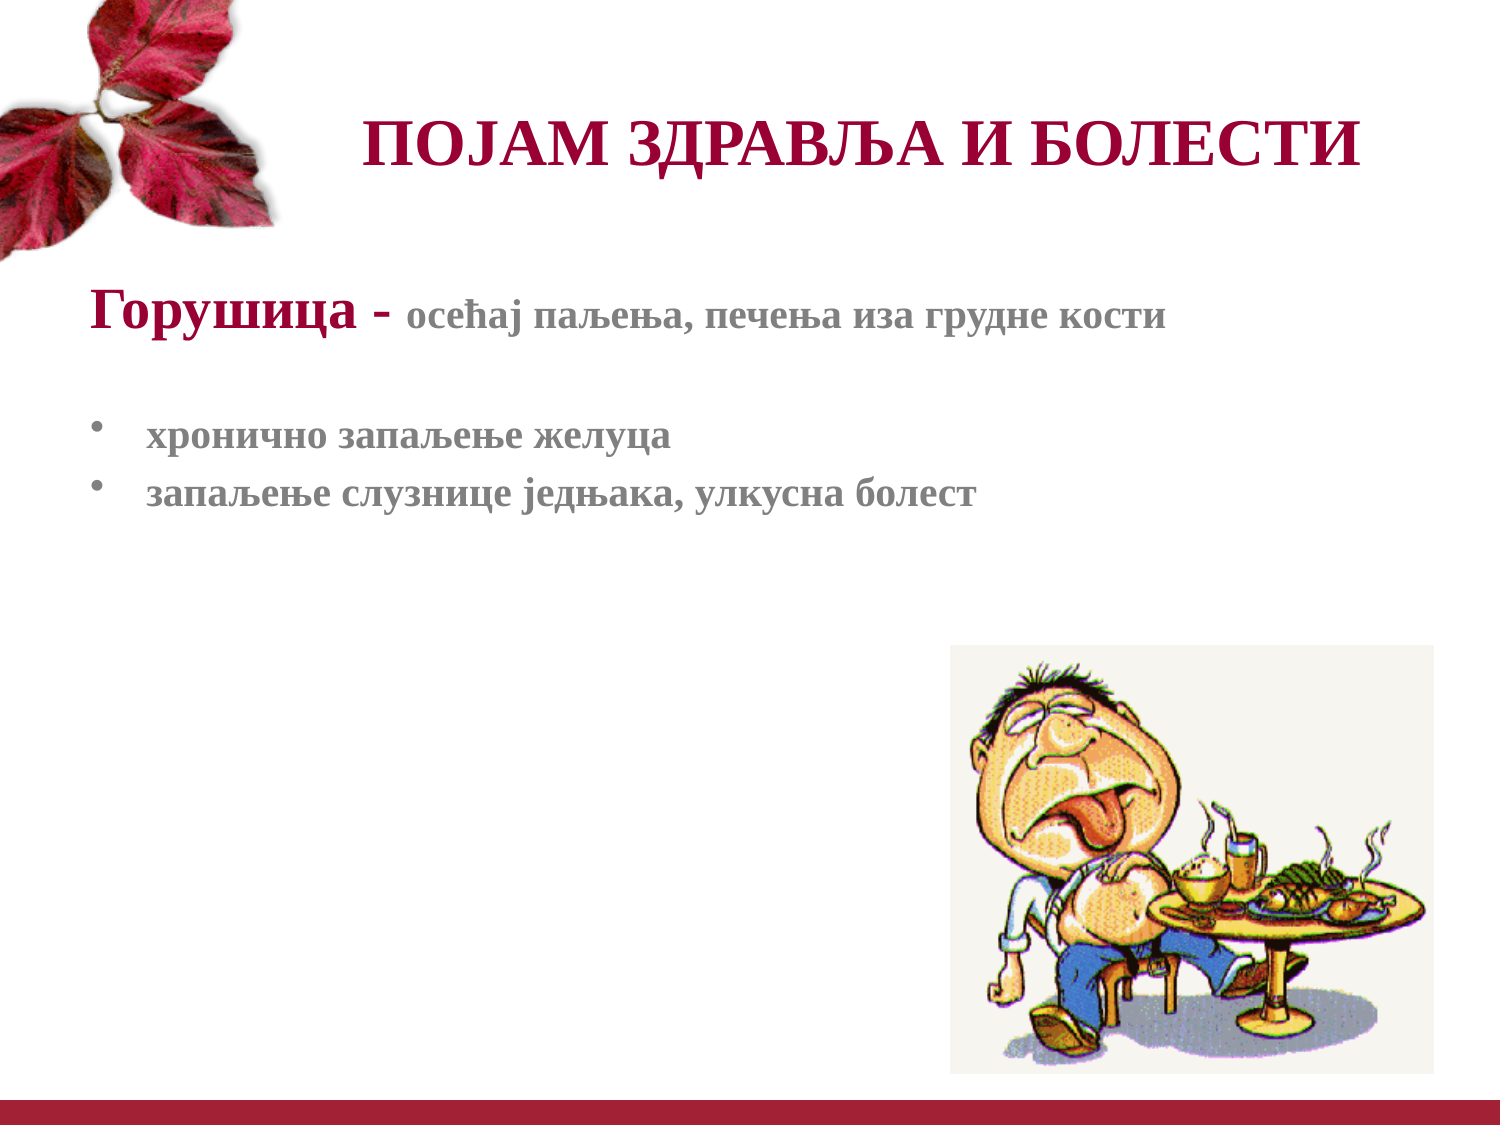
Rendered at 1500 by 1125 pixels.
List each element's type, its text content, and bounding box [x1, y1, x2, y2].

picture [950, 644, 1434, 1074]
title ПОЈАМ ЗДРАВЉА И БОЛЕСТИ [289, 44, 1436, 233]
picture [0, 0, 295, 273]
list Горушица - осећај паљења, печења иза грудне кости хронично запаљење желуца запаљење слузнице једњака, улкусна болест [74, 262, 1426, 1006]
